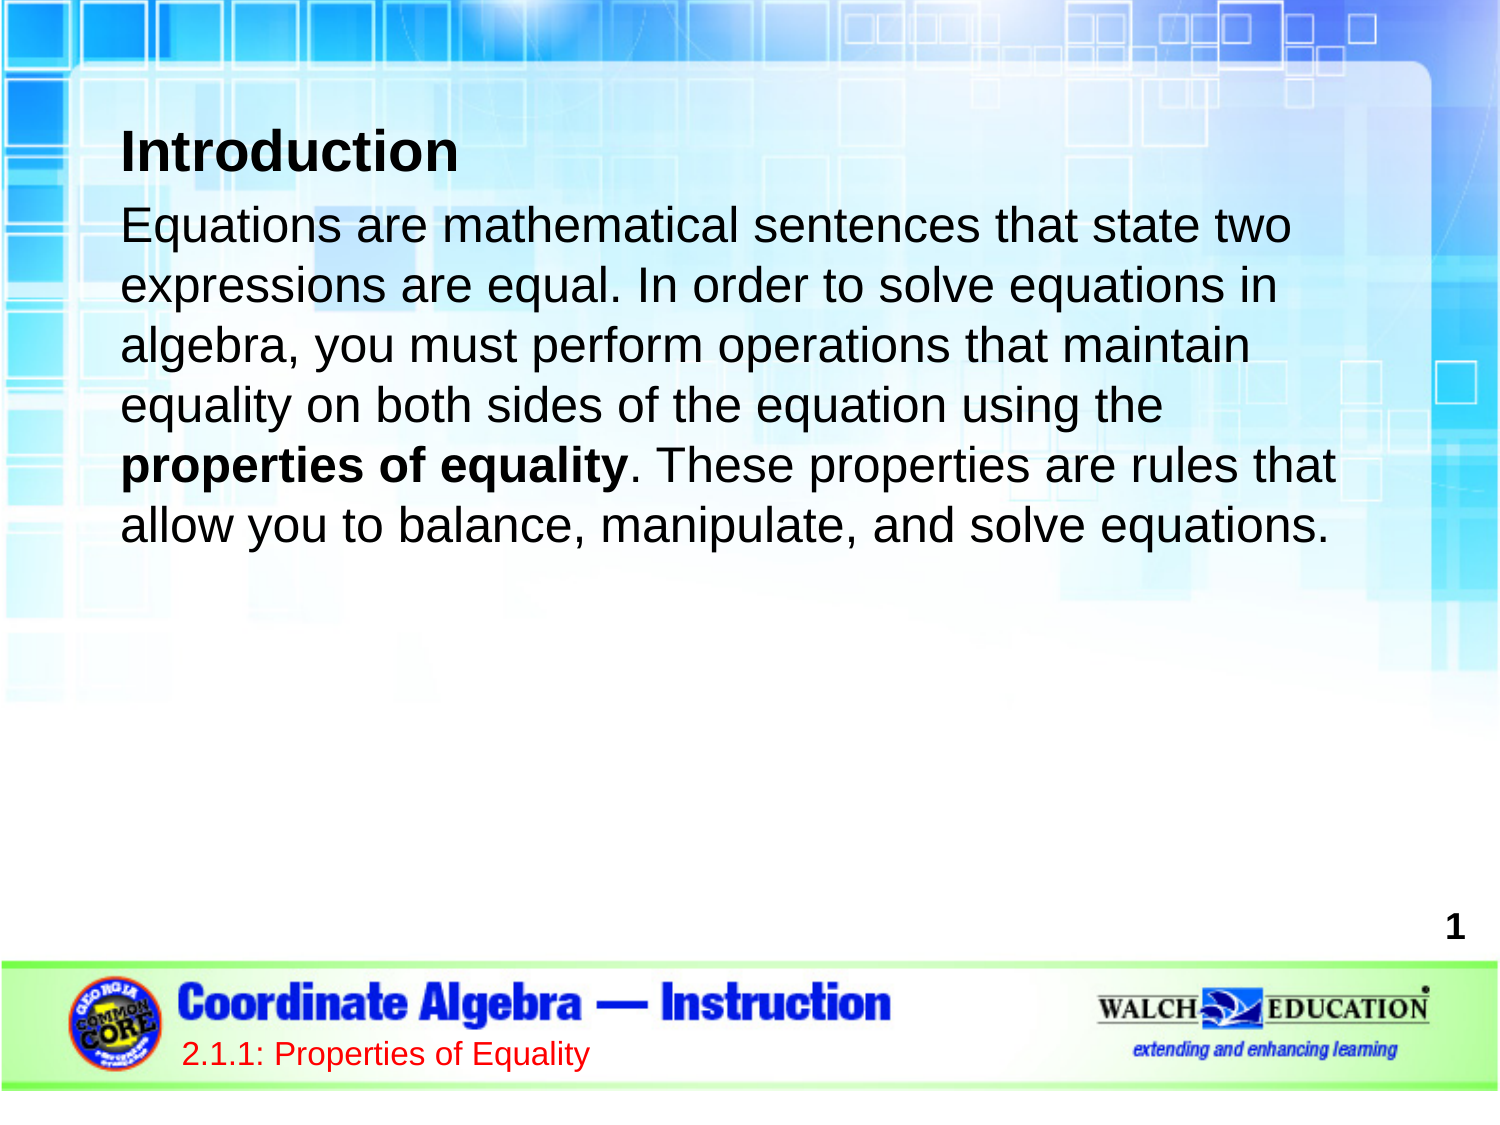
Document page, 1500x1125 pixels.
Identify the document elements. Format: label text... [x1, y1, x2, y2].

picture [1, 0, 1500, 1091]
subtitle Introduction Equations are mathematical sentences that state two expressions are equal. In order to solve equations in algebra, you must perform operations that maintain equality on both sides of the equation using the properties of equality. These properties are rules that allow you to balance, manipulate, and solve equations. [105, 105, 1394, 925]
slide_number 1 [1361, 901, 1481, 949]
list 2.1.1: Properties of Equality [166, 1024, 1074, 1069]
